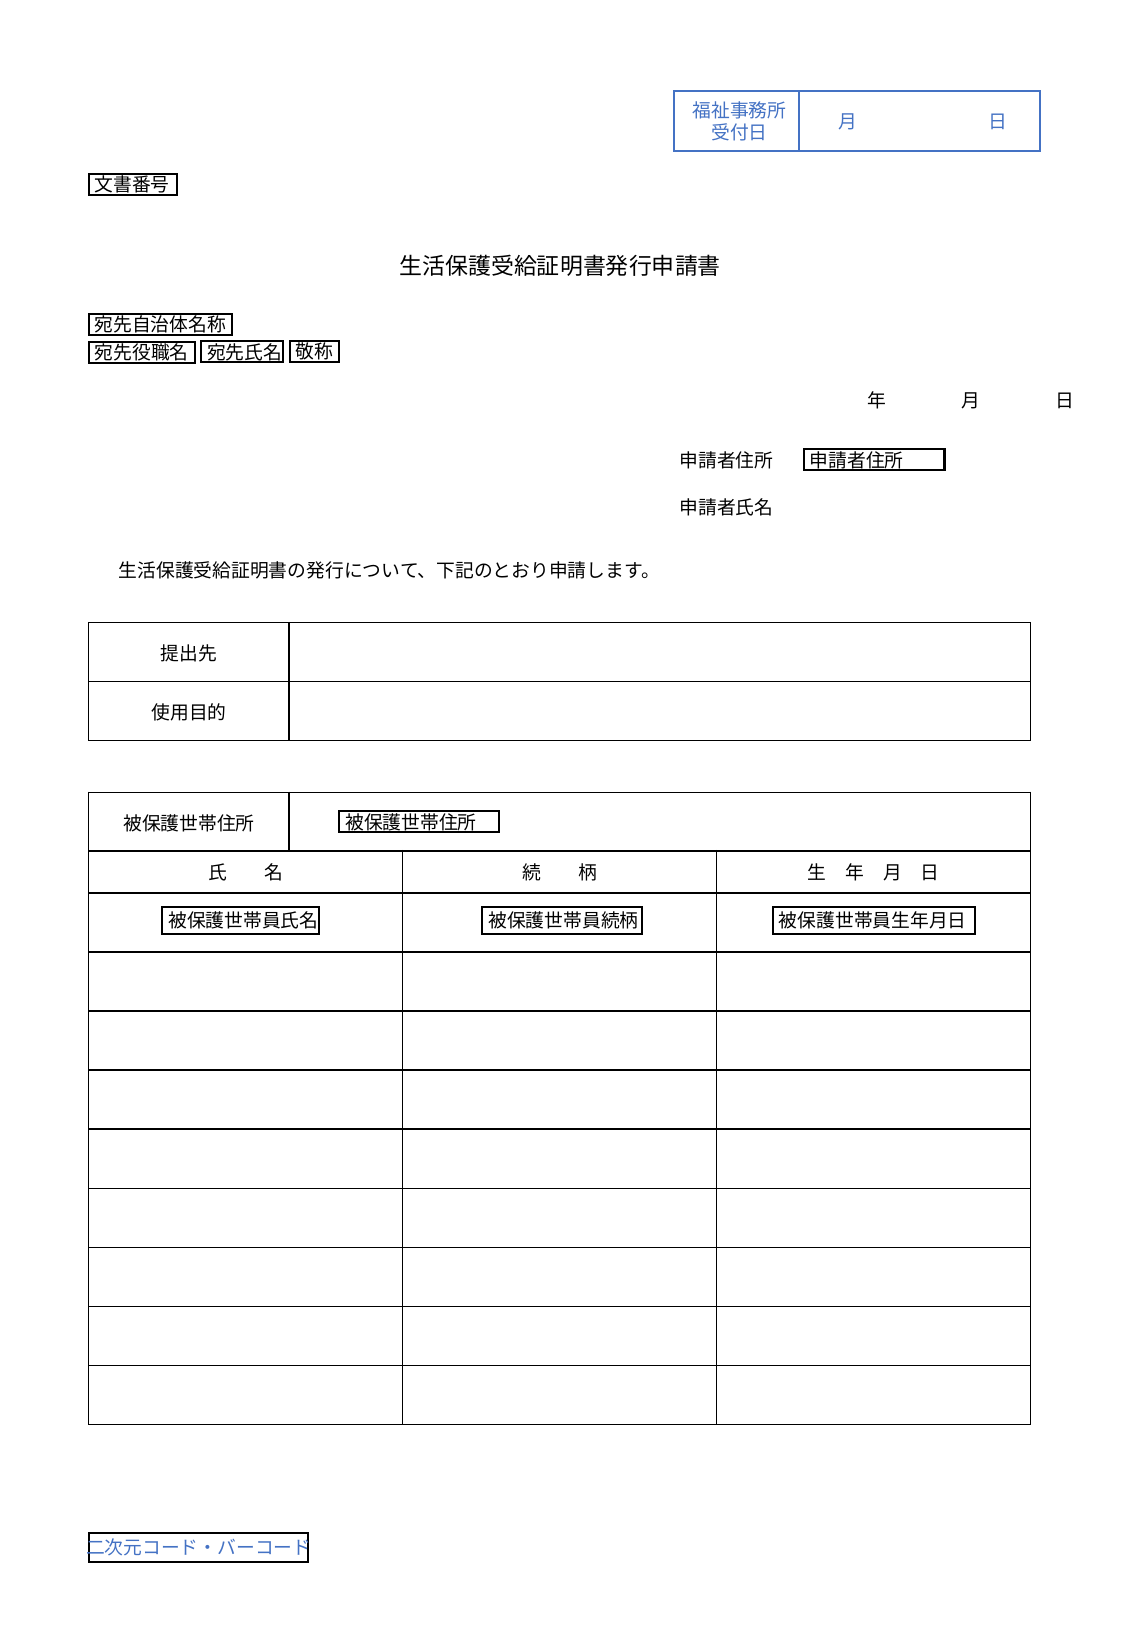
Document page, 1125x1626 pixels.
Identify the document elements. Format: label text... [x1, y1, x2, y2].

table_cell [89, 1012, 402, 1069]
table_header 提出先 [89, 623, 288, 681]
table_cell [290, 682, 1030, 740]
table_cell [717, 1189, 1030, 1247]
table_header 続 柄 [403, 852, 716, 892]
text_box 生活保護受給証明書発行申請書 [89, 243, 1031, 286]
text_box 被保護世帯員続柄 [481, 906, 643, 935]
table_cell [403, 1366, 716, 1424]
table_cell [717, 1366, 1030, 1424]
table_cell [717, 1248, 1030, 1306]
table_cell [403, 1248, 716, 1306]
table_header [290, 793, 1030, 851]
table_cell [717, 894, 1030, 951]
table_cell [403, 894, 716, 951]
text_box 生活保護受給証明書の発行について、下記のとおり申請します。 [99, 551, 1046, 590]
table_cell [89, 894, 402, 951]
table_cell [717, 1012, 1030, 1069]
table_cell [717, 953, 1030, 1010]
table_cell [403, 1189, 716, 1247]
table_cell [403, 1012, 716, 1069]
table_cell [89, 1130, 402, 1188]
text_box 被保護世帯員氏名 [161, 906, 320, 935]
table_header 氏 名 [89, 852, 402, 892]
table_cell [89, 1307, 402, 1365]
table_cell [89, 1366, 402, 1424]
table_cell [403, 953, 716, 1010]
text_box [673, 91, 1041, 152]
table_cell [403, 1071, 716, 1128]
text_box 文書番号 [88, 173, 178, 196]
table_cell [717, 1307, 1030, 1365]
table_header [290, 623, 1030, 681]
text_box 二次元コード・バーコード [88, 1532, 309, 1563]
table_cell [717, 1071, 1030, 1128]
table_cell [403, 1130, 716, 1188]
table_cell 使用目的 [89, 682, 288, 740]
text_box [673, 370, 1031, 538]
text_box 被保護世帯員生年月日 [772, 906, 976, 935]
table_cell [717, 1130, 1030, 1188]
table_cell [89, 953, 402, 1010]
table_cell [89, 1071, 402, 1128]
table_header 被保護世帯住所 [89, 793, 288, 851]
table_cell [89, 1248, 402, 1306]
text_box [88, 313, 340, 363]
text_box 被保護世帯住所 [338, 810, 500, 833]
table_cell [89, 1189, 402, 1247]
table_header 生 年 月 日 [717, 852, 1030, 892]
table_cell [403, 1307, 716, 1365]
